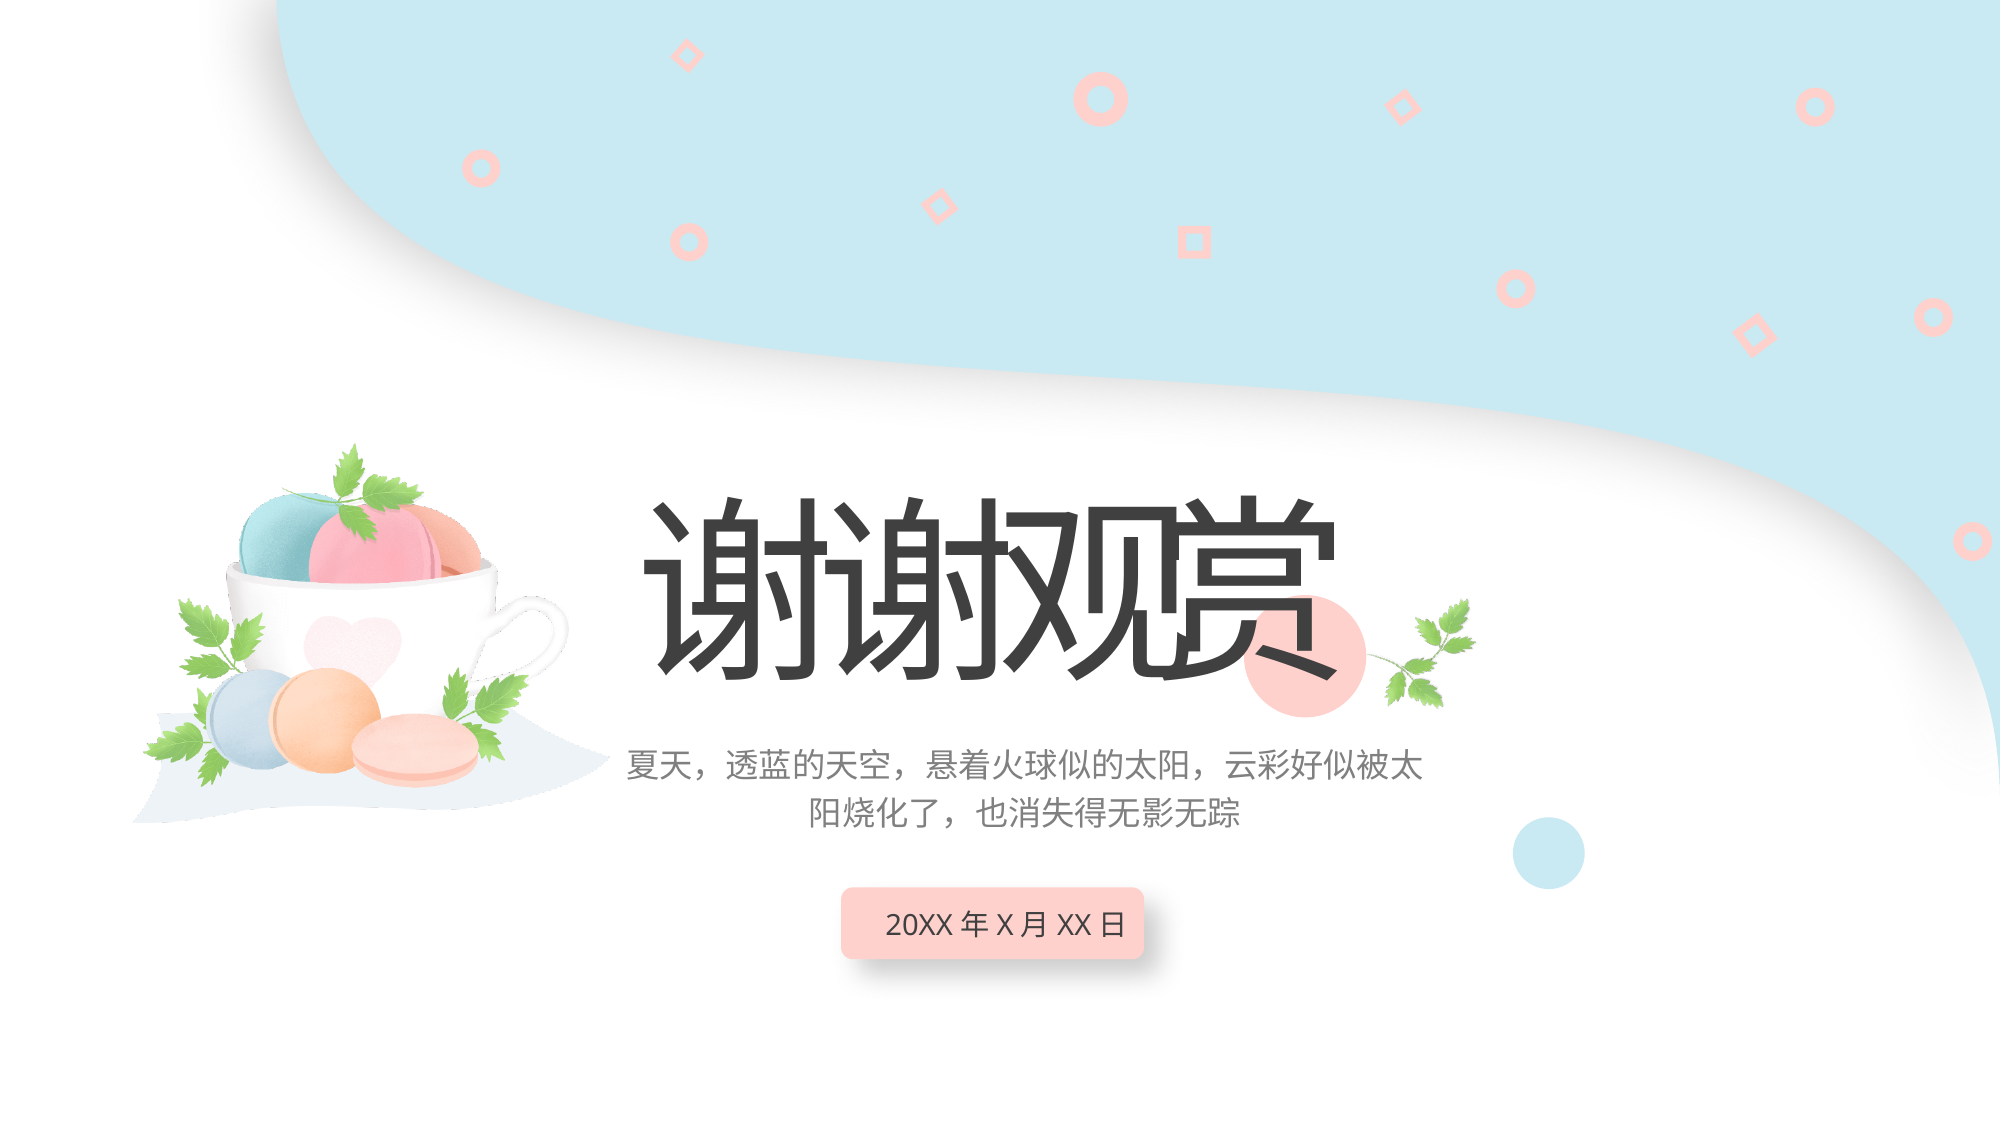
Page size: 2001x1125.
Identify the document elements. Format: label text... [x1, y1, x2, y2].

text_box [839, 886, 1145, 961]
text_box 20XX年X月XX日 [870, 898, 1147, 949]
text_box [670, 43, 1993, 562]
text_box [1279, 713, 1331, 719]
picture [1357, 565, 1511, 729]
text_box [1511, 816, 1586, 891]
text_box [275, 0, 2000, 795]
picture [69, 317, 648, 896]
text_box 谢 [801, 562, 1033, 713]
text_box 赏 [1134, 562, 1367, 713]
text_box 谢 [648, 457, 801, 713]
text_box 观 [1033, 562, 1134, 713]
text_box [461, 148, 502, 189]
text_box 夏天，透蓝的天空，悬着火球似的太阳，云彩好似被太阳烧化了，也消失得无影无踪 [648, 729, 1450, 840]
